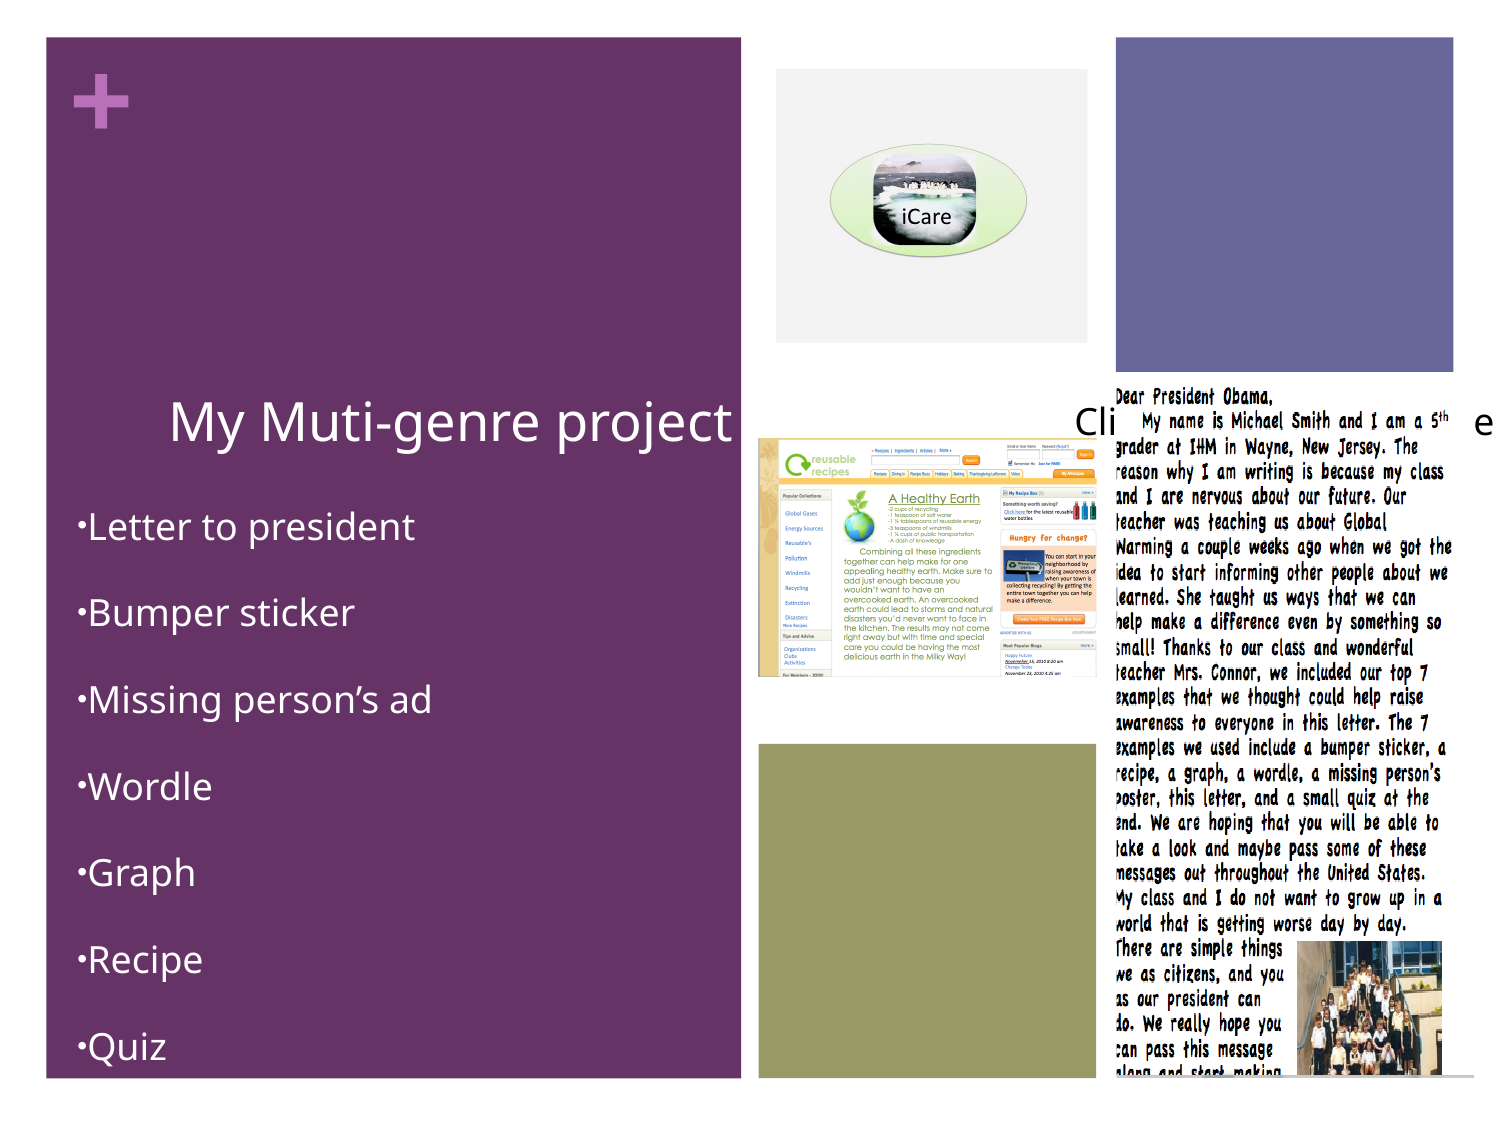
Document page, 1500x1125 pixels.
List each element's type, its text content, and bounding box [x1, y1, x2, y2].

list Letter to president Bumper sticker Missing person’s ad Wordle Graph Recipe Quiz [62, 495, 722, 888]
picture [758, 390, 1097, 726]
picture [1116, 387, 1475, 1079]
picture [775, 25, 1088, 387]
title My Muti-genre project [153, 269, 768, 460]
